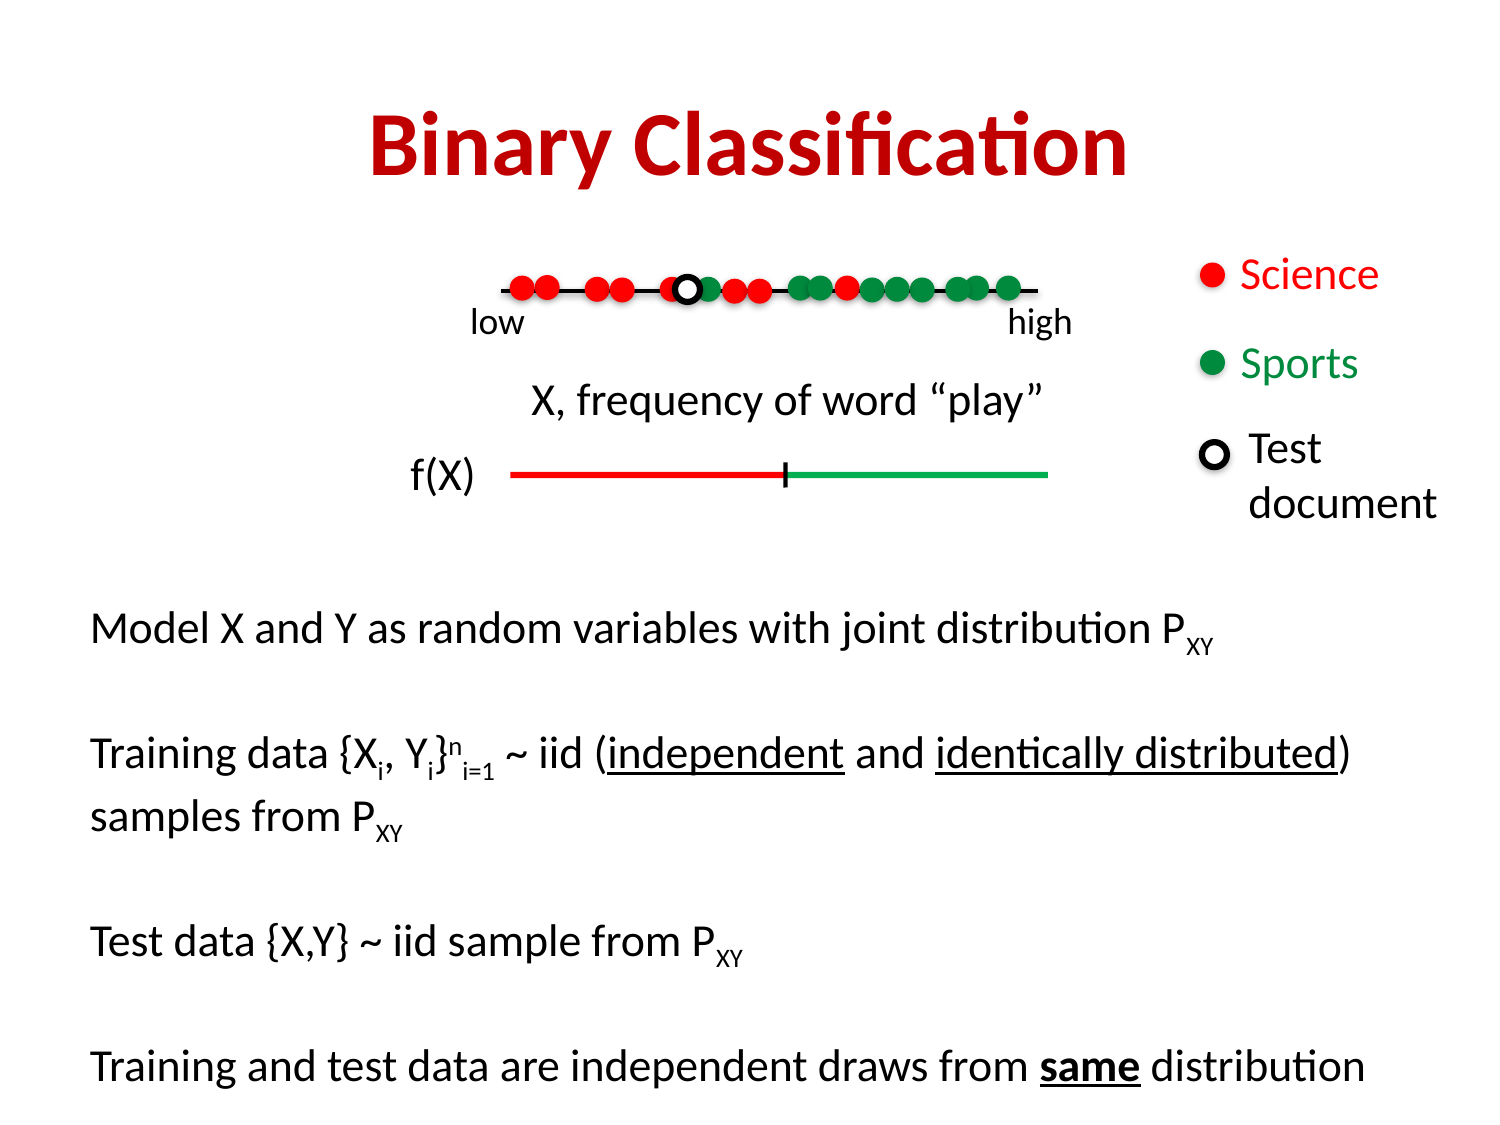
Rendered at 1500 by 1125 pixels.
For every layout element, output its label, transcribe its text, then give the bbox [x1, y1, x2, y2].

text_box [944, 276, 971, 287]
text_box [913, 299, 932, 304]
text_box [510, 462, 1049, 488]
text_box [725, 299, 743, 305]
text_box [995, 274, 1022, 287]
text_box [888, 299, 907, 303]
text_box [723, 277, 745, 287]
text_box X, frequency of word “play” [516, 362, 1060, 433]
text_box Sports [1225, 324, 1375, 395]
text_box [948, 299, 967, 303]
text_box [678, 299, 697, 303]
text_box [884, 276, 911, 287]
text_box [749, 299, 771, 305]
text_box [674, 276, 701, 287]
text_box [966, 274, 990, 287]
text_box [588, 299, 605, 303]
text_box high [992, 289, 1088, 350]
text_box f(X) [395, 437, 491, 508]
text_box [698, 276, 722, 287]
text_box [807, 274, 834, 287]
text_box [1199, 261, 1226, 289]
text_box [612, 299, 632, 304]
text_box [910, 276, 936, 287]
text_box [535, 274, 561, 287]
text_box [609, 276, 636, 287]
text_box [702, 299, 718, 303]
text_box Model X and Y as random variables with joint distribution PXY Training data {Xi, Yi}ni=1 ~ iid (independent and identically distributed) samples from PXY Test data {X,Y} ~ iid sample from PXY Training and test data are independent draws from same distribution [75, 590, 1450, 1125]
text_box [1199, 349, 1226, 376]
text_box Test document [1233, 410, 1475, 536]
text_box [747, 277, 773, 287]
text_box [584, 276, 609, 287]
title Binary Classification [75, 45, 1425, 233]
text_box [835, 274, 859, 287]
text_box [862, 299, 880, 304]
text_box Science [1225, 235, 1395, 306]
text_box [509, 274, 536, 287]
text_box [859, 276, 883, 287]
text_box [1201, 441, 1228, 468]
text_box [659, 276, 678, 287]
text_box low [455, 289, 540, 350]
text_box [787, 274, 809, 287]
